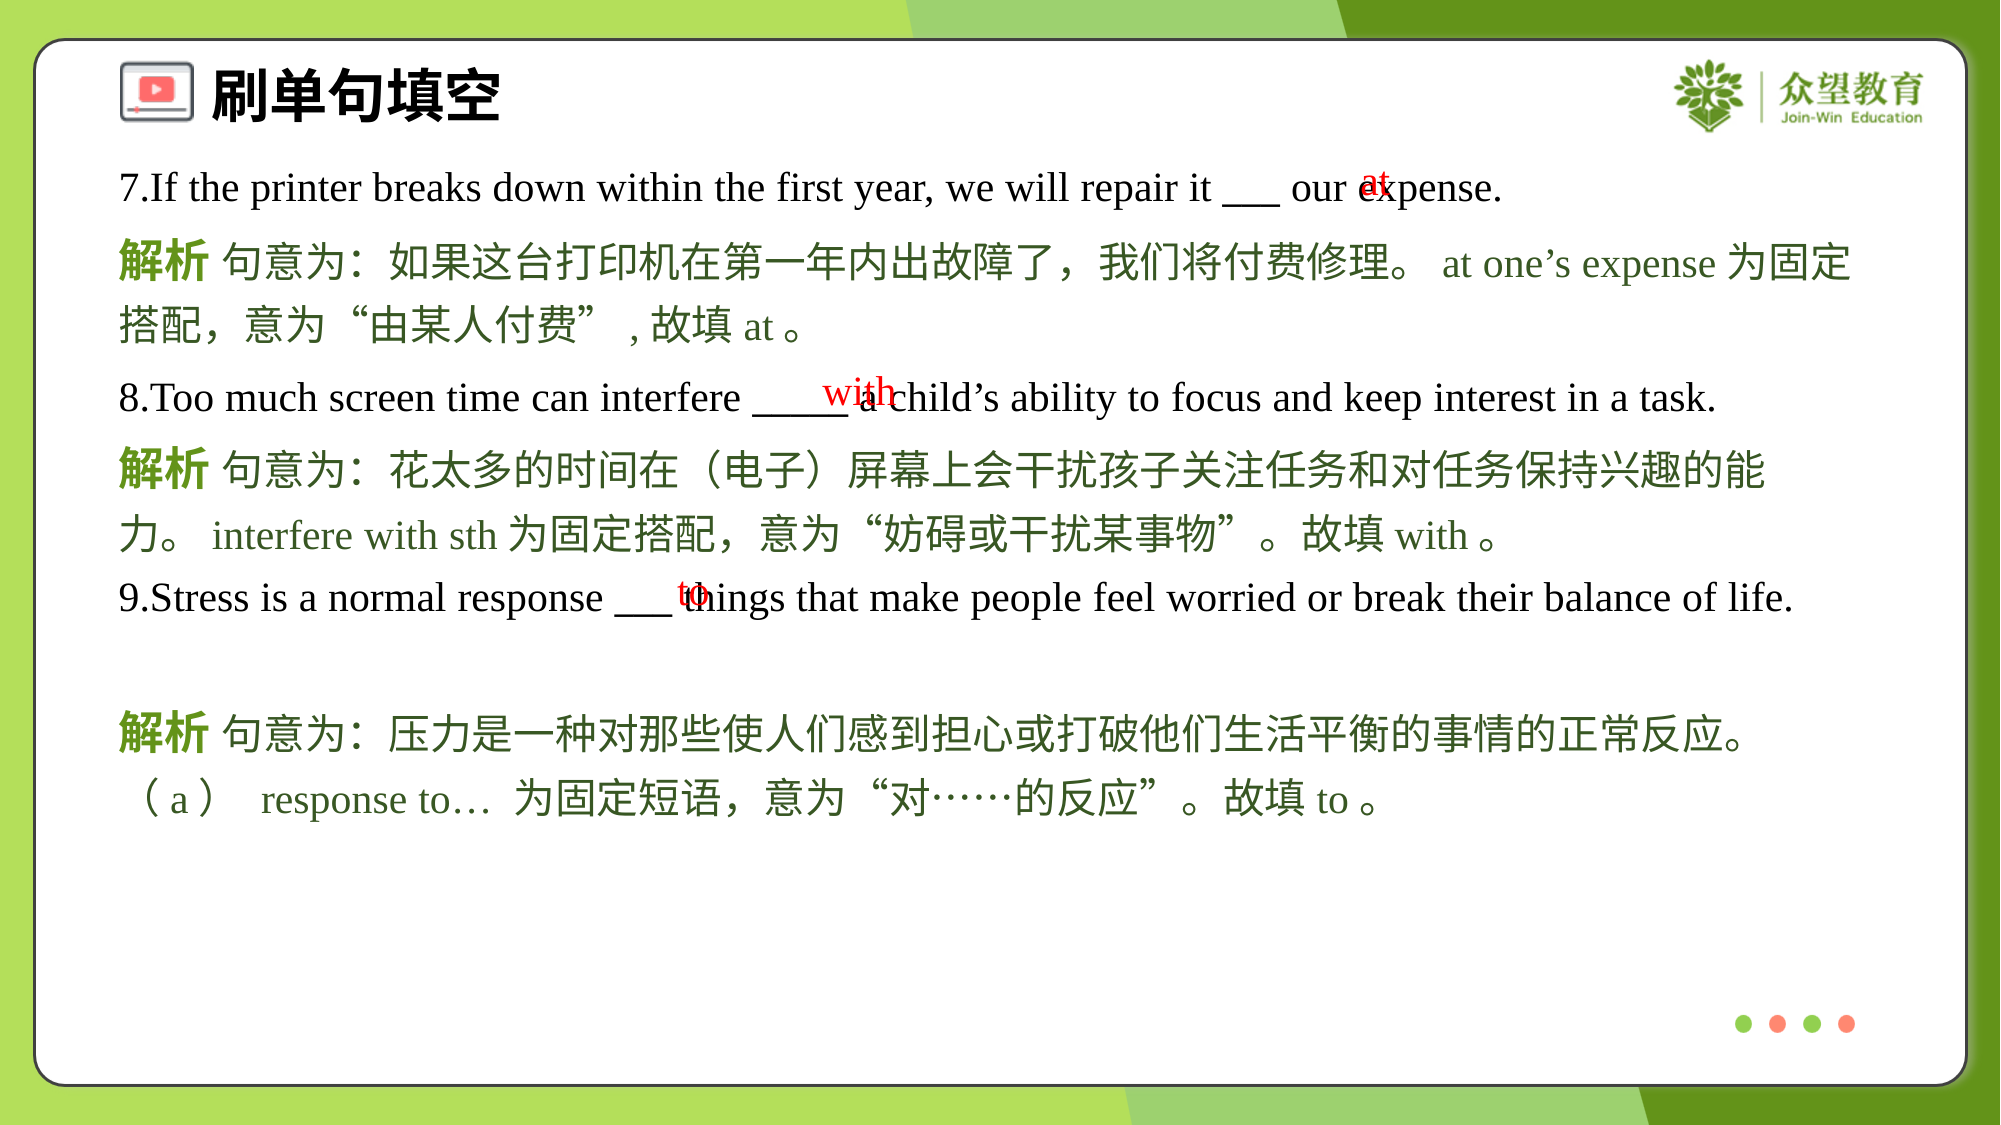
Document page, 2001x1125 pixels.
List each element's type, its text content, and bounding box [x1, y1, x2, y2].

text_box 解析 句意为：压力是一种对那些使人们感到担心或打破他们生活平衡的事情的正常反应。（a） response to… 为固定短语，意为“对……的反应”。故填to。 [118, 690, 1883, 817]
text_box to [672, 551, 715, 609]
text_box 解析 句意为：花太多的时间在（电子）屏幕上会干扰孩子关注任务和对任务保持兴趣的能力。interfere with sth为固定搭配，意为“妨碍或干扰某事物”。故填with。 [118, 426, 1883, 553]
text_box 解析 句意为：如果这台打印机在第一年内出故障了，我们将付费修理。at one’s expense为固定搭配，意为“由某人付费”,故填at。 [118, 217, 1883, 345]
text_box at [1355, 141, 1396, 199]
text_box with [817, 351, 901, 409]
text_box 9.Stress is a normal response ___ things that make people feel worried or break their balance of life. [118, 557, 1883, 678]
text_box 8.Too much screen time can interfere _____ a child’s ability to focus and keep interest in a task. [118, 357, 1910, 415]
text_box 7.If the printer breaks down within the first year, we will repair it ___ our expense. [118, 147, 1883, 205]
picture [0, 0, 2000, 1125]
